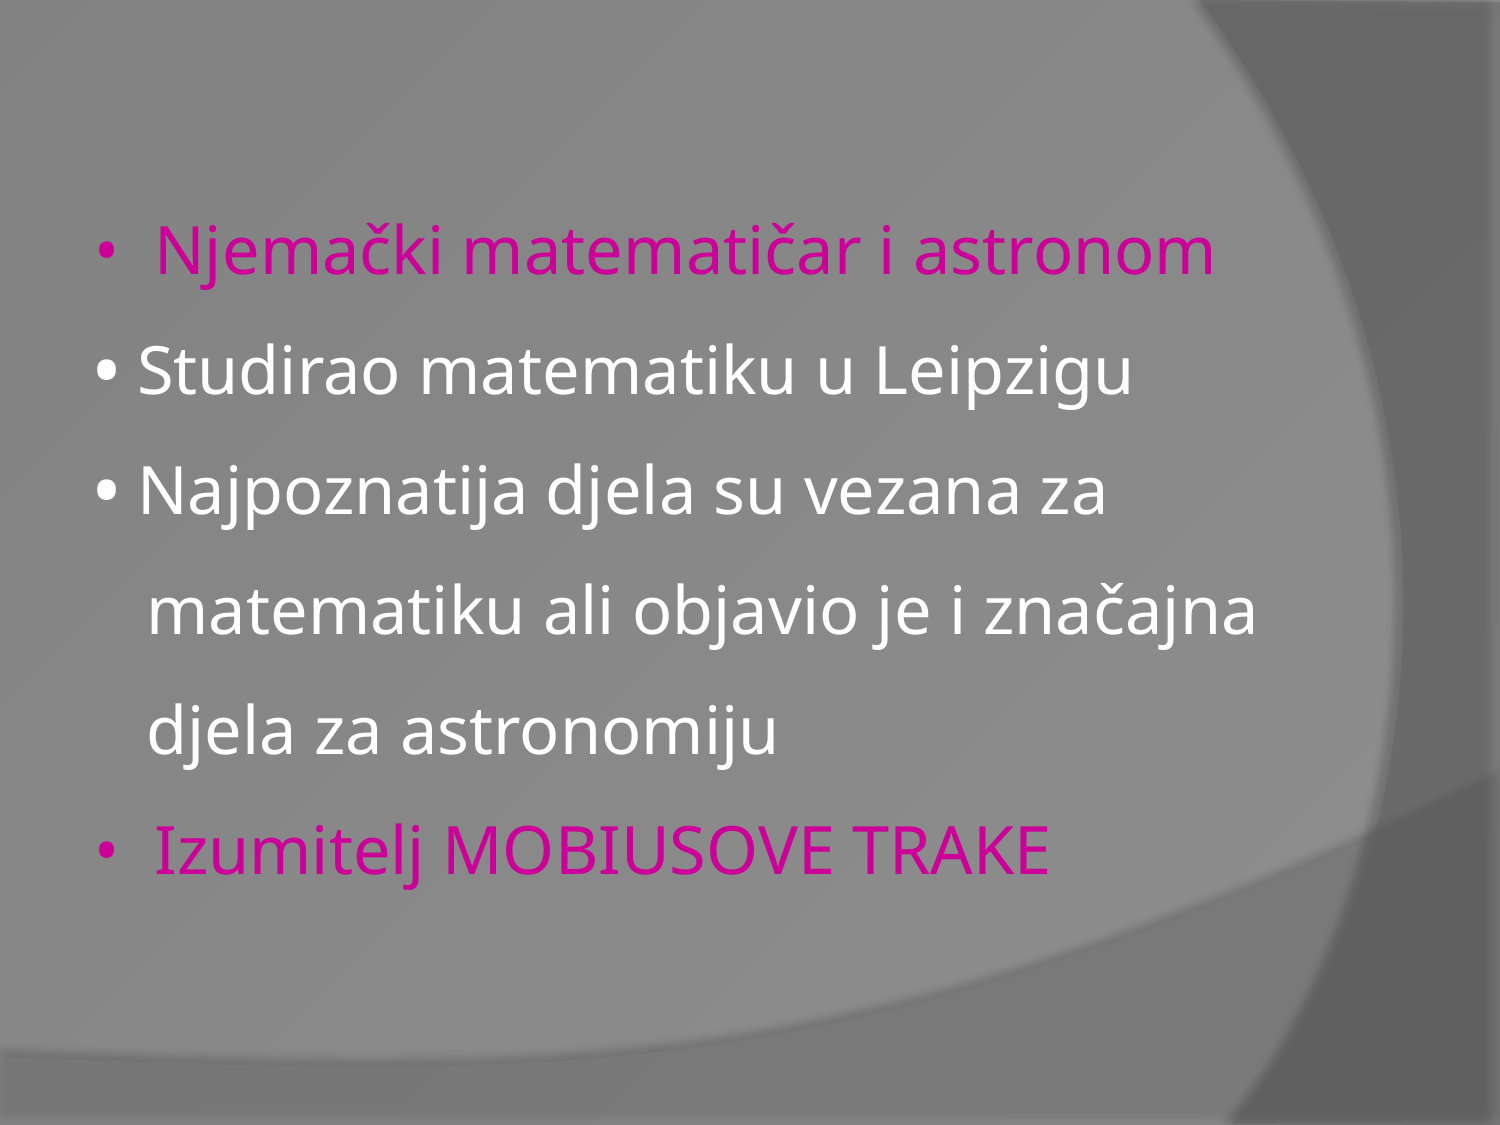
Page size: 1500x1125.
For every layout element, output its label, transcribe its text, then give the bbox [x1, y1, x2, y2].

text_box • Njemački matematičar i astronom • Studirao matematiku u Leipzigu • Najpoznatija djela su vezana za matematiku ali objavio je i značajna djela za astronomiju • Izumitelj MOBIUSOVE TRAKE [80, 160, 1276, 896]
